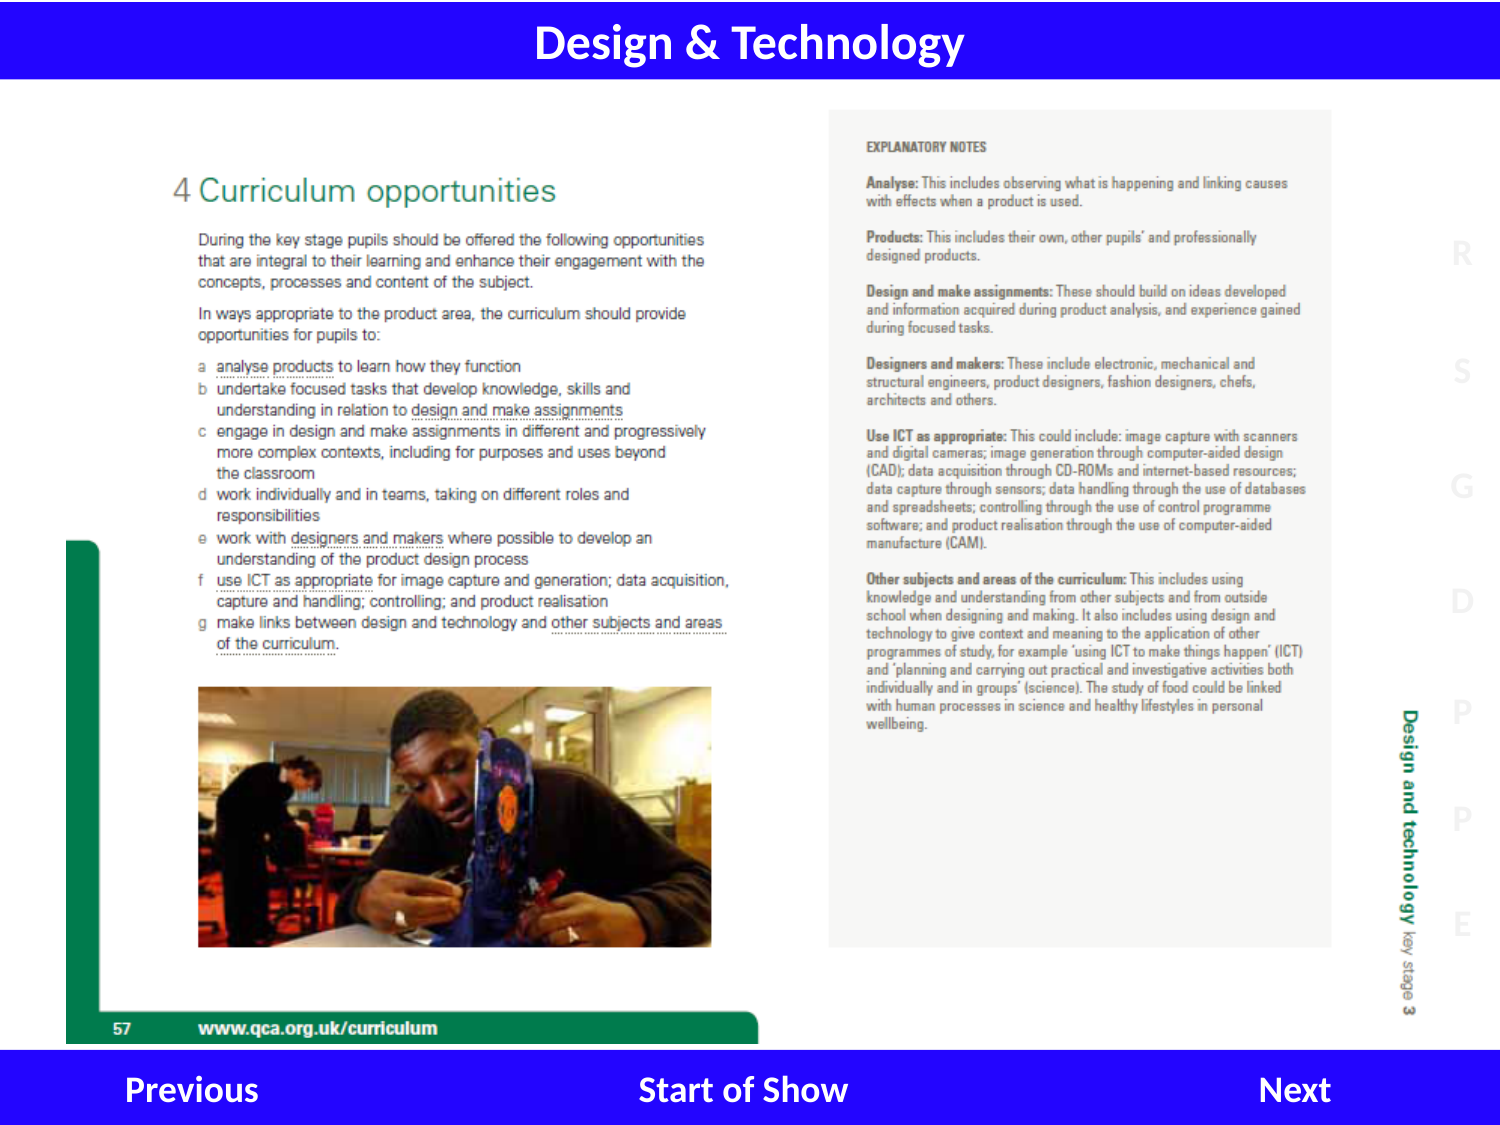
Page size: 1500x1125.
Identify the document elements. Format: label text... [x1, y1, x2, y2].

text_box Start of Show [384, 1061, 1103, 1114]
text_box [0, 1048, 1500, 1125]
text_box [0, 73, 1500, 81]
text_box Next [1118, 1061, 1472, 1114]
text_box Previous [15, 1061, 369, 1114]
picture [66, 80, 1431, 1044]
text_box Design & Technology [0, 2, 1500, 73]
